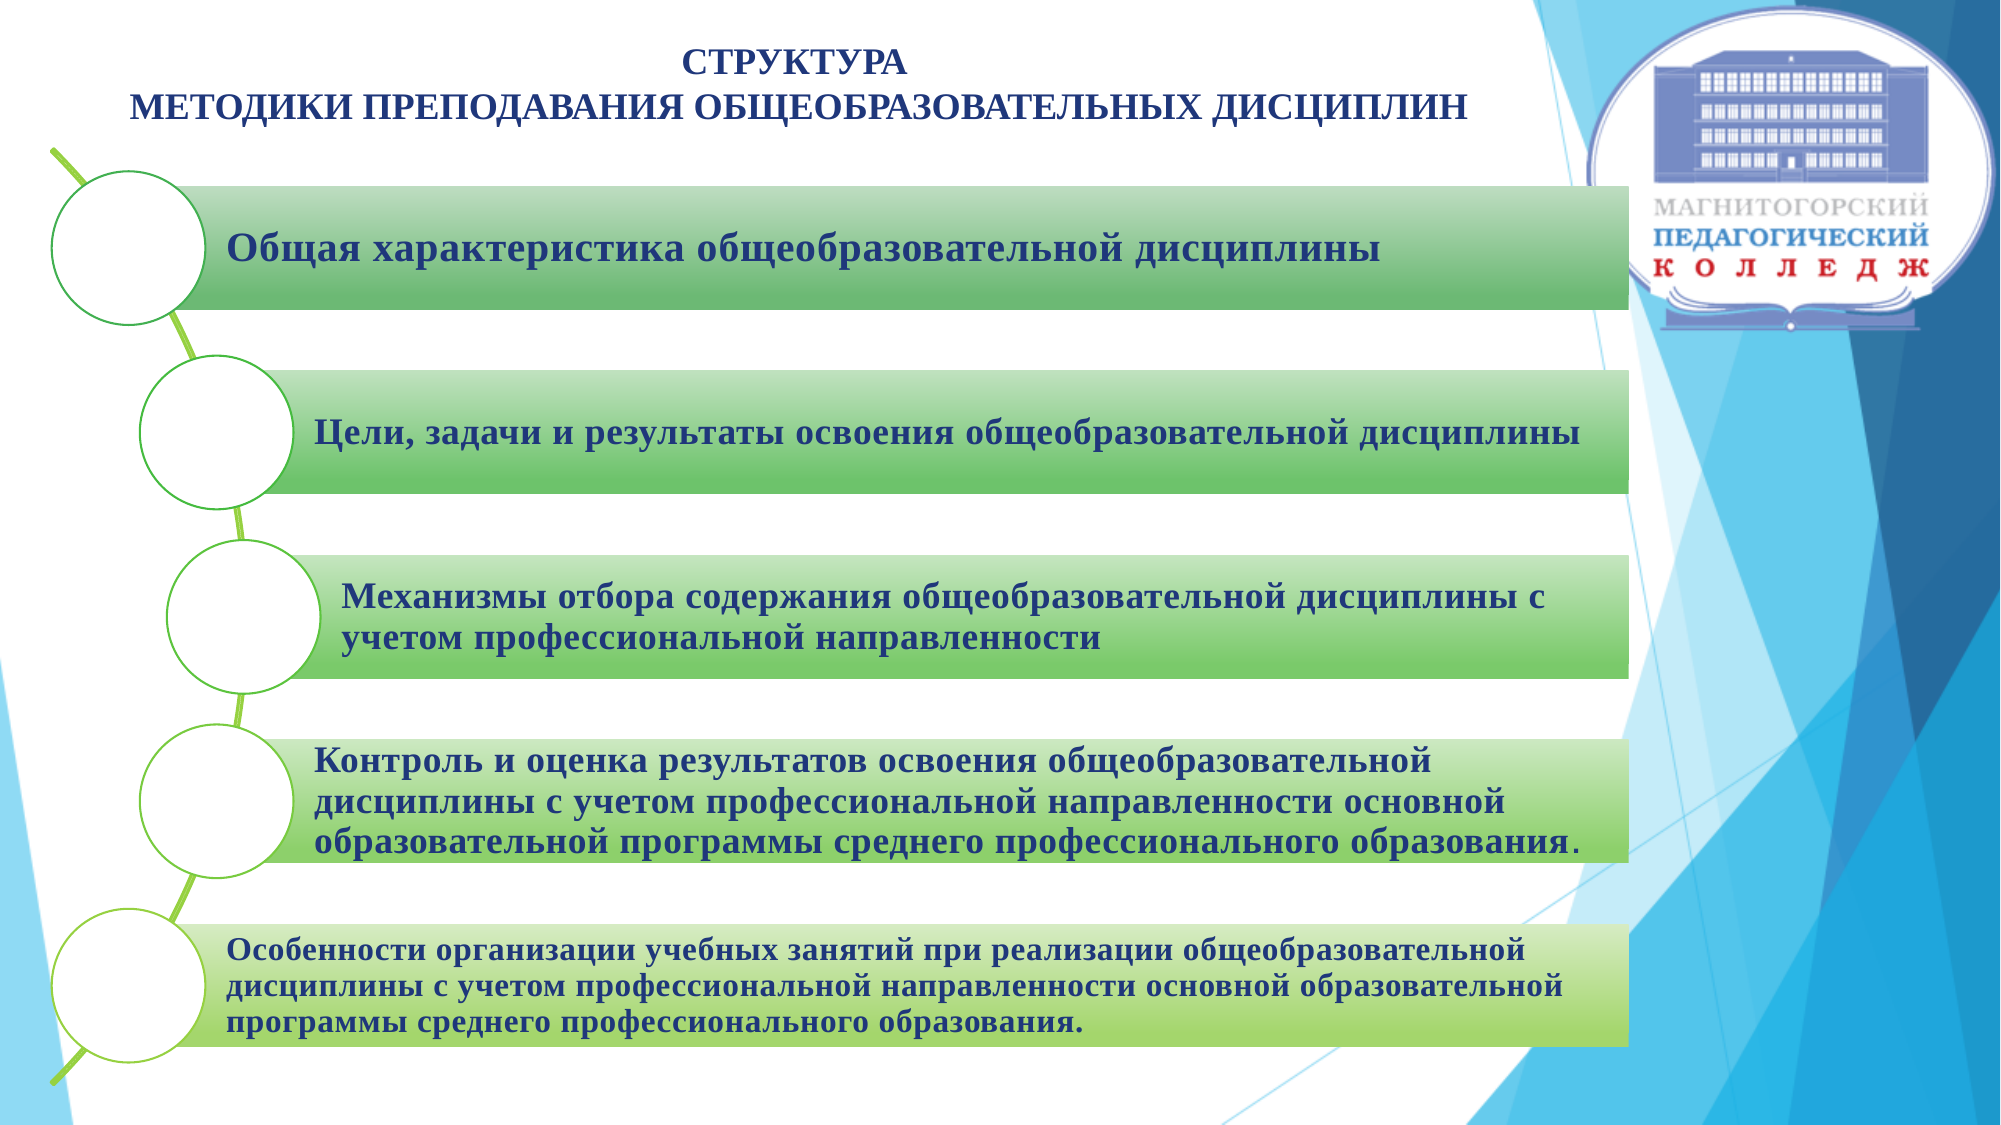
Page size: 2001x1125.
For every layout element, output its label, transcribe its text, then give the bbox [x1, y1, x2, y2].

text_box СТРУКТУРА МЕТОДИКИ ПРЕПОДАВАНИЯ ОБЩЕОБРАЗОВАТЕЛЬНЫХ ДИСЦИПЛИН [82, 29, 1516, 123]
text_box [35, 124, 1644, 1109]
picture [0, 0, 2001, 1125]
